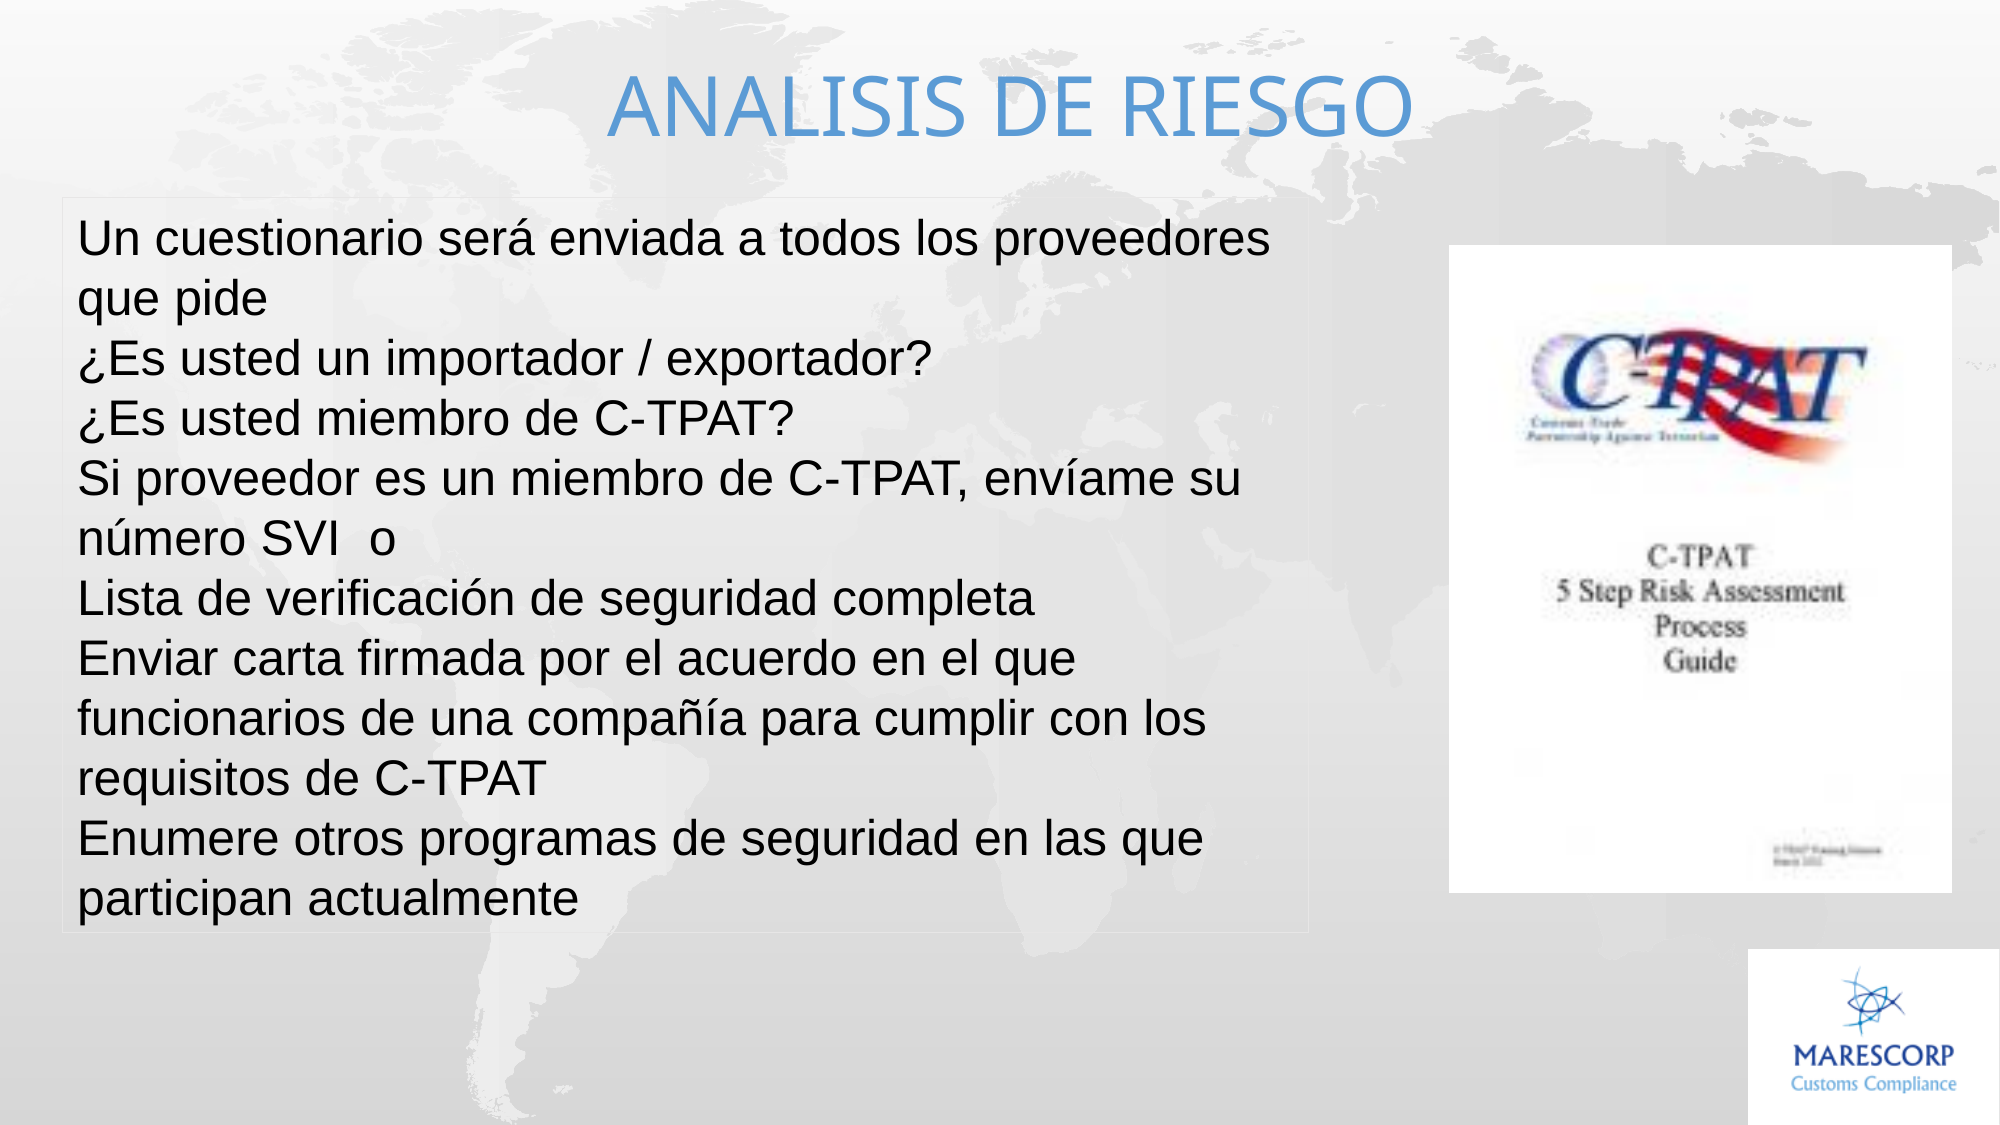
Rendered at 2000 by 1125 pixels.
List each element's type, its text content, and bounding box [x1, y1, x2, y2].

title Analisis de riesgo [212, 50, 1813, 163]
picture [1449, 245, 1952, 893]
picture [1748, 949, 2000, 1125]
text_box Un cuestionario será enviada a todos los proveedores que pide ¿Es usted un importador / exportador? ¿Es usted miembro de C-TPAT? Si proveedor es un miembro de C-TPAT, envíame su número SVI o Lista de verificación de seguridad completa Enviar carta firmada por el acuerdo en el que funcionarios de una compañía para cumplir con los requisitos de C-TPAT Enumere otros programas de seguridad en las que participan actualmente [62, 197, 1309, 933]
